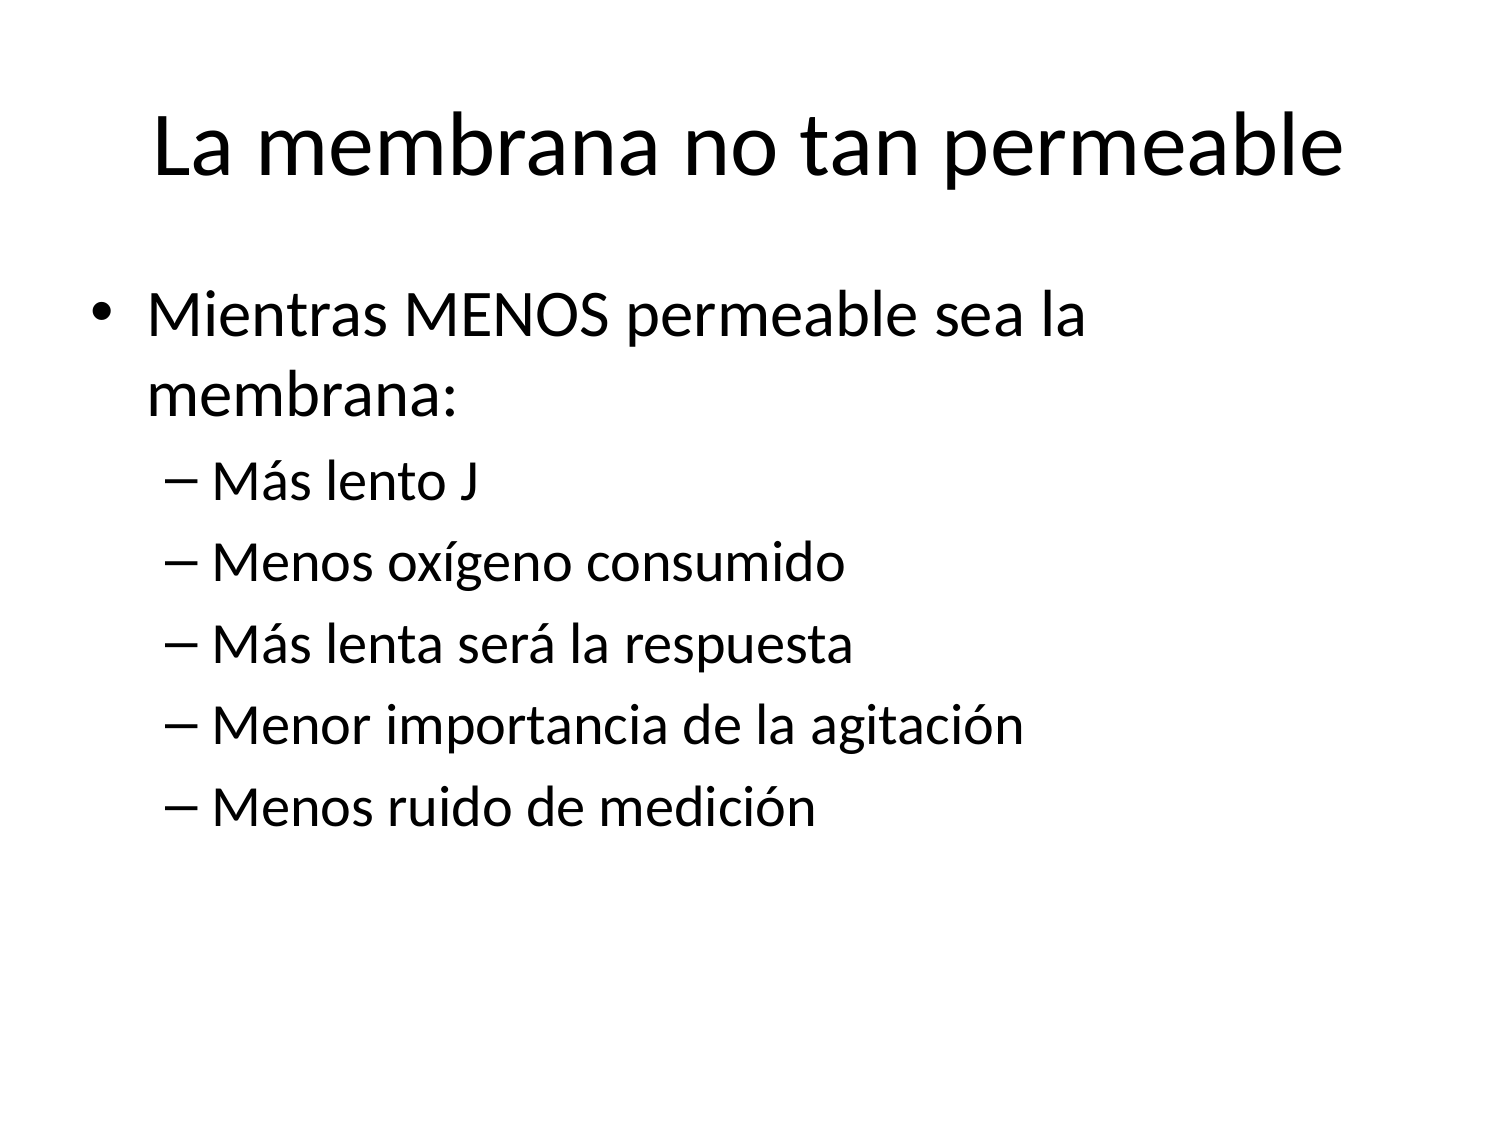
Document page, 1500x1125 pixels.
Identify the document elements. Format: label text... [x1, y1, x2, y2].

list Mientras MENOS permeable sea la membrana: Más lento J Menos oxígeno consumido Más lenta será la respuesta Menor importancia de la agitación Menos ruido de medición [75, 262, 1425, 1005]
title La membrana no tan permeable [75, 45, 1425, 233]
